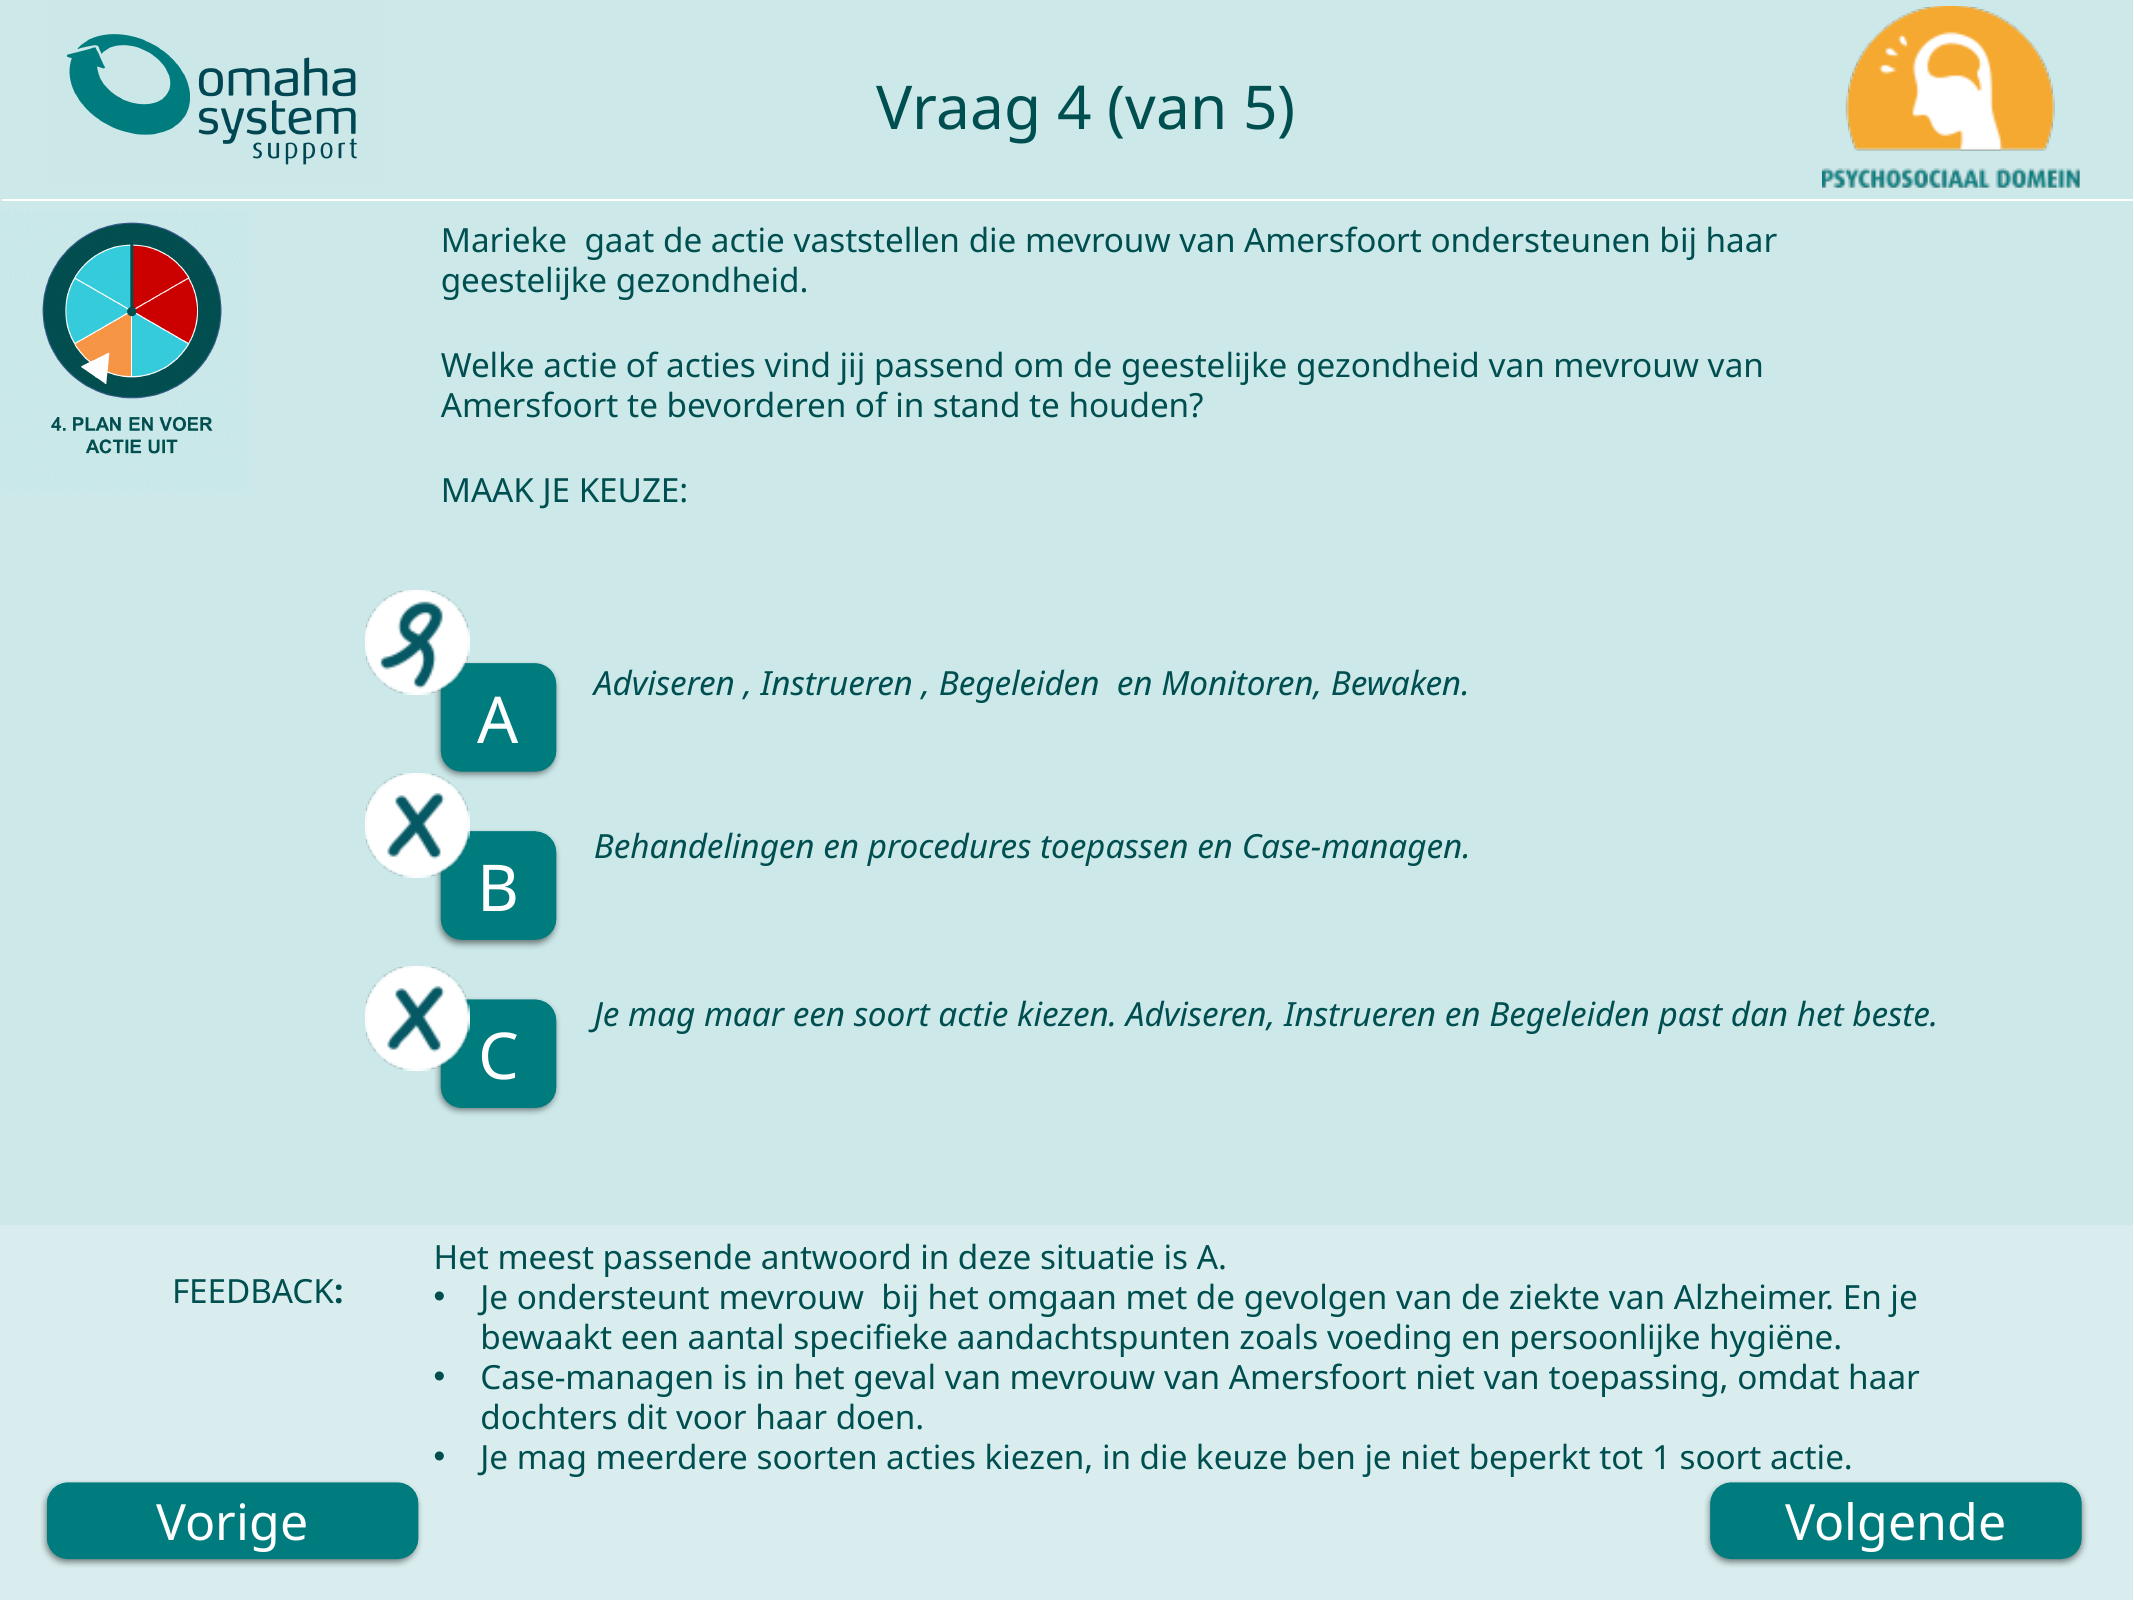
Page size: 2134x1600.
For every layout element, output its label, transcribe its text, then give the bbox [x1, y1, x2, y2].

picture [365, 589, 471, 695]
text_box Marieke gaat de actie vaststellen die mevrouw van Amersfoort ondersteunen bij haar geestelijke gezondheid. Welke actie of acties vind jij passend om de geestelijke gezondheid van mevrouw van Amersfoort te bevorderen of in stand te houden? MAAK JE KEUZE: [440, 219, 1949, 509]
text_box Volgende [1710, 1482, 2082, 1560]
picture [365, 773, 471, 878]
text_box Het meest passende antwoord in deze situatie is A. Je ondersteunt mevrouw bij het omgaan met de gevolgen van de ziekte van Alzheimer. En je bewaakt een aantal specifieke aandachtspunten zoals voeding en persoonlijke hygiëne. Case-managen is in het geval van mevrouw van Amersfoort niet van toepassing, omdat haar dochters dit voor haar doen. Je mag meerdere soorten acties kiezen, in die keuze ben je niet beperkt tot 1 soort actie. [433, 1236, 1963, 1476]
picture [1822, 6, 2082, 191]
text_box Je mag maar een soort actie kiezen. Adviseren, Instrueren en Begeleiden past dan het beste. [593, 993, 1983, 1034]
picture [0, 209, 249, 491]
text_box Vraag 4 (van 5) [433, 61, 1740, 149]
text_box [433, 662, 557, 772]
text_box B [440, 831, 557, 940]
text_box Adviseren , Instrueren , Begeleiden en Monitoren, Bewaken. [593, 662, 1983, 703]
text_box FEEDBACK: [15, 1262, 352, 1319]
text_box [433, 79, 1822, 195]
text_box [440, 993, 557, 1115]
text_box [0, 1225, 2134, 1600]
text_box Vorige [47, 1482, 419, 1560]
picture [46, 0, 384, 185]
picture [365, 966, 471, 1071]
text_box Behandelingen en procedures toepassen en Case-managen. [593, 824, 1983, 865]
